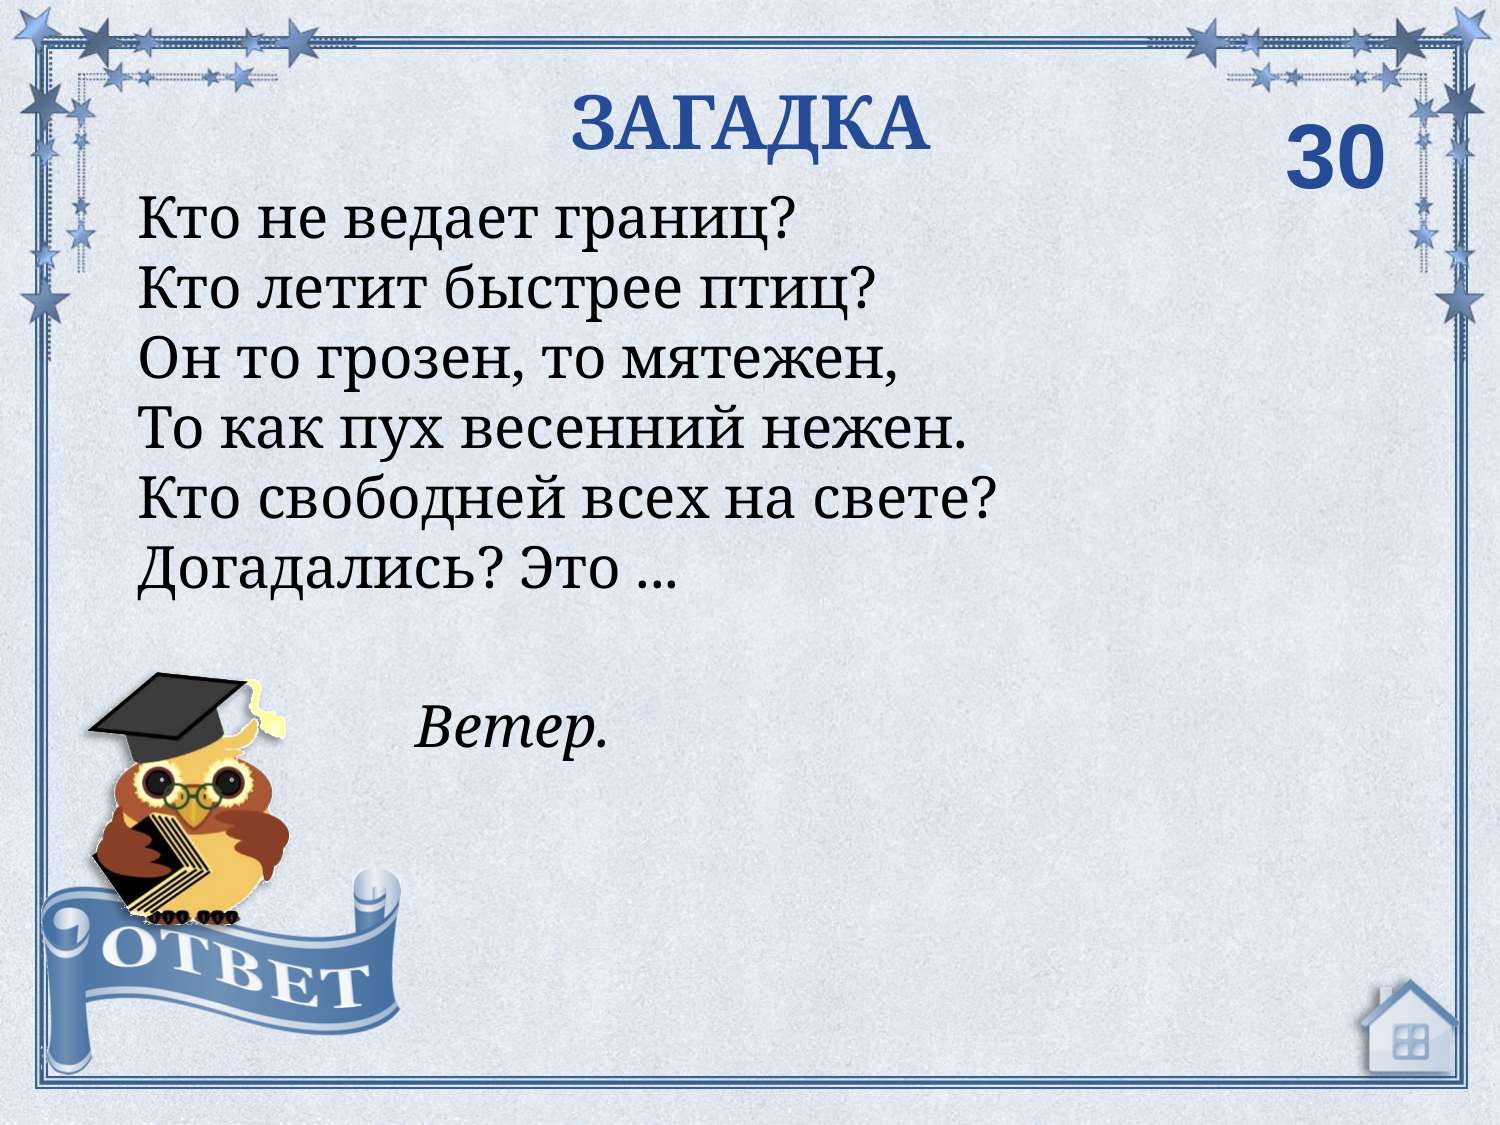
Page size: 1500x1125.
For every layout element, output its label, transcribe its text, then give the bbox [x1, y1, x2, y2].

text_box Кто не ведает границ? Кто летит быстрее птиц? Он то грозен, то мятежен, То как пух весенний нежен. Кто свободней всех на свете? Догадались? Это ... [123, 172, 1378, 608]
picture [0, 0, 1500, 1125]
text_box ЗАГАДКА [301, 66, 1200, 172]
text_box Ветер. [400, 681, 1435, 766]
text_box 30 [1266, 89, 1407, 215]
